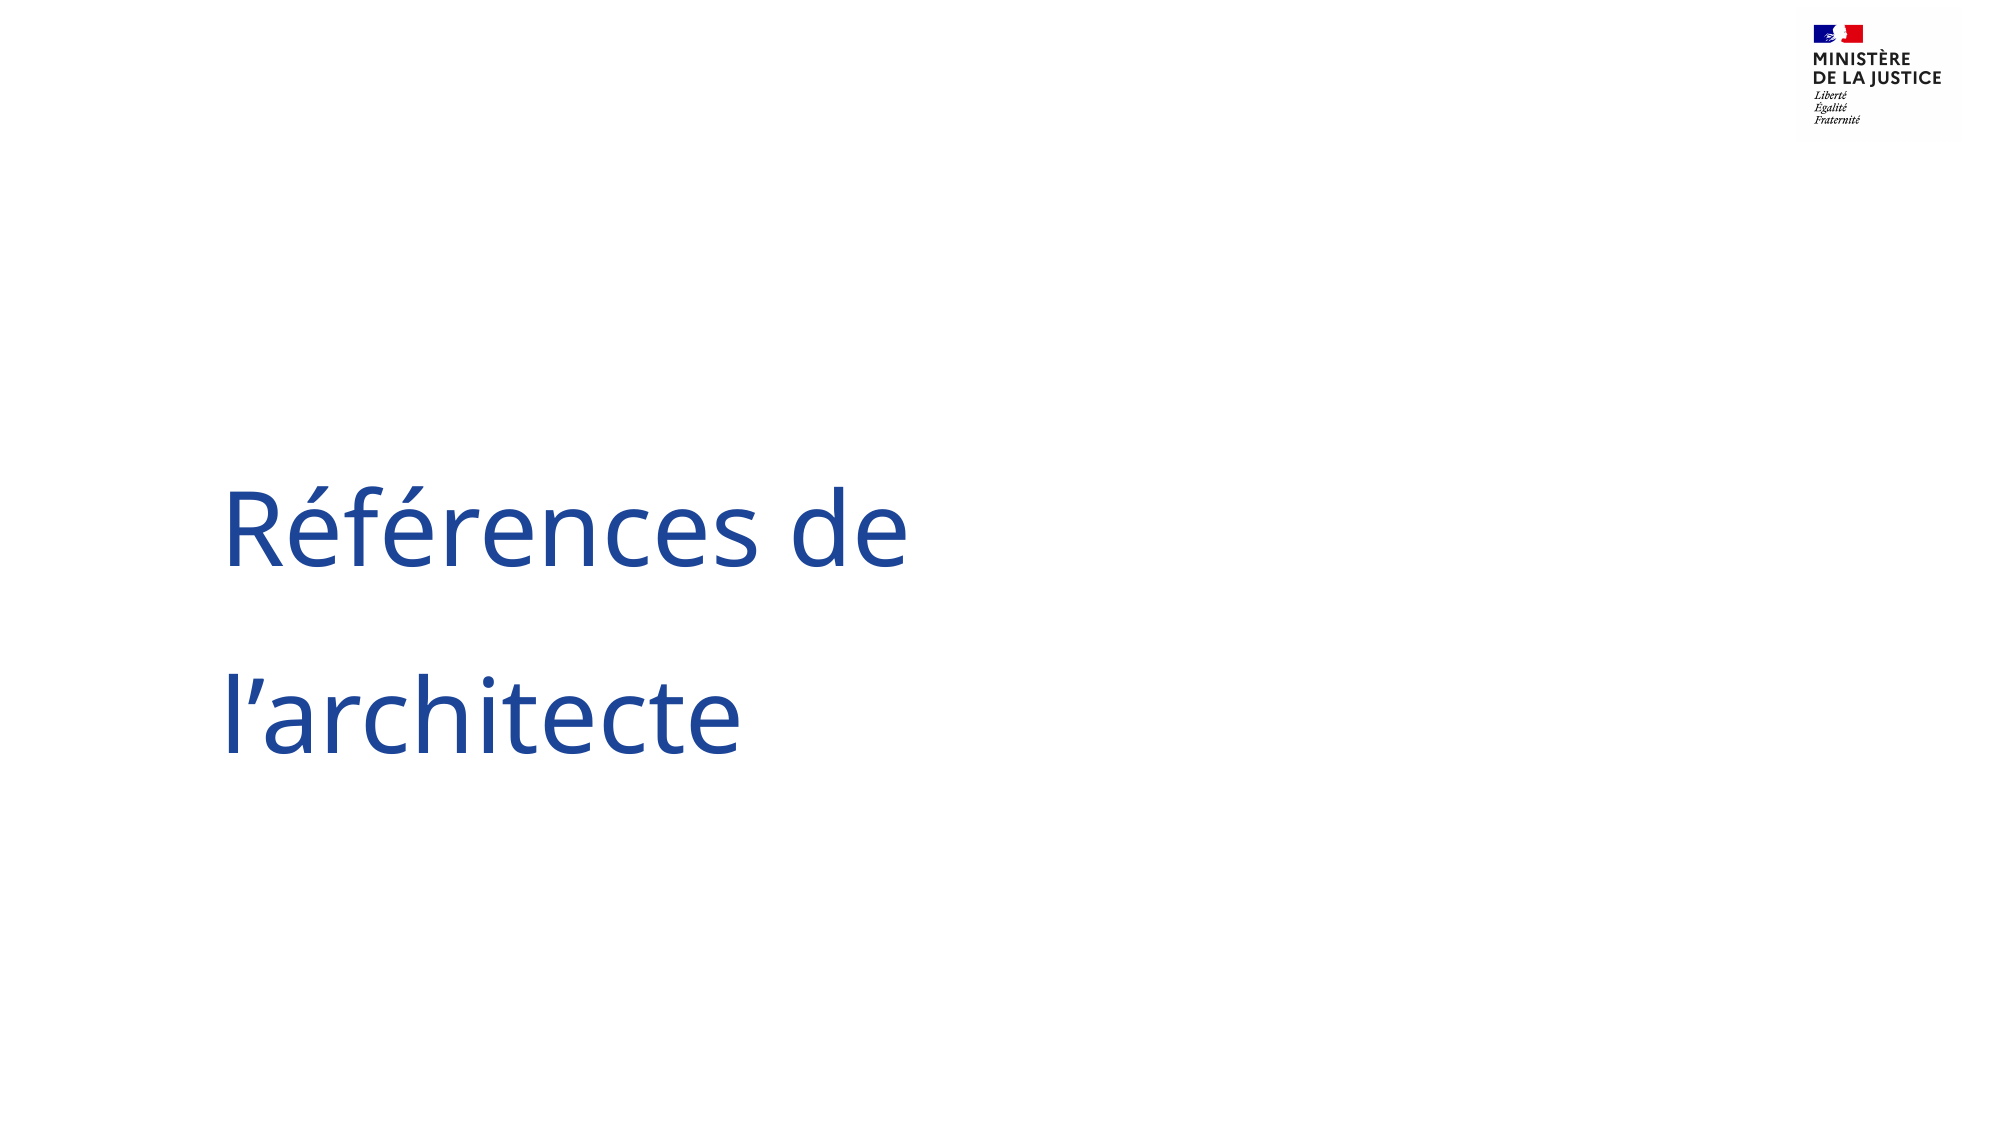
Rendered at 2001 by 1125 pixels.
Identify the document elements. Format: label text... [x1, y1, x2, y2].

picture [1796, 7, 1962, 142]
text_box Références de l’architecte [220, 399, 1424, 1125]
